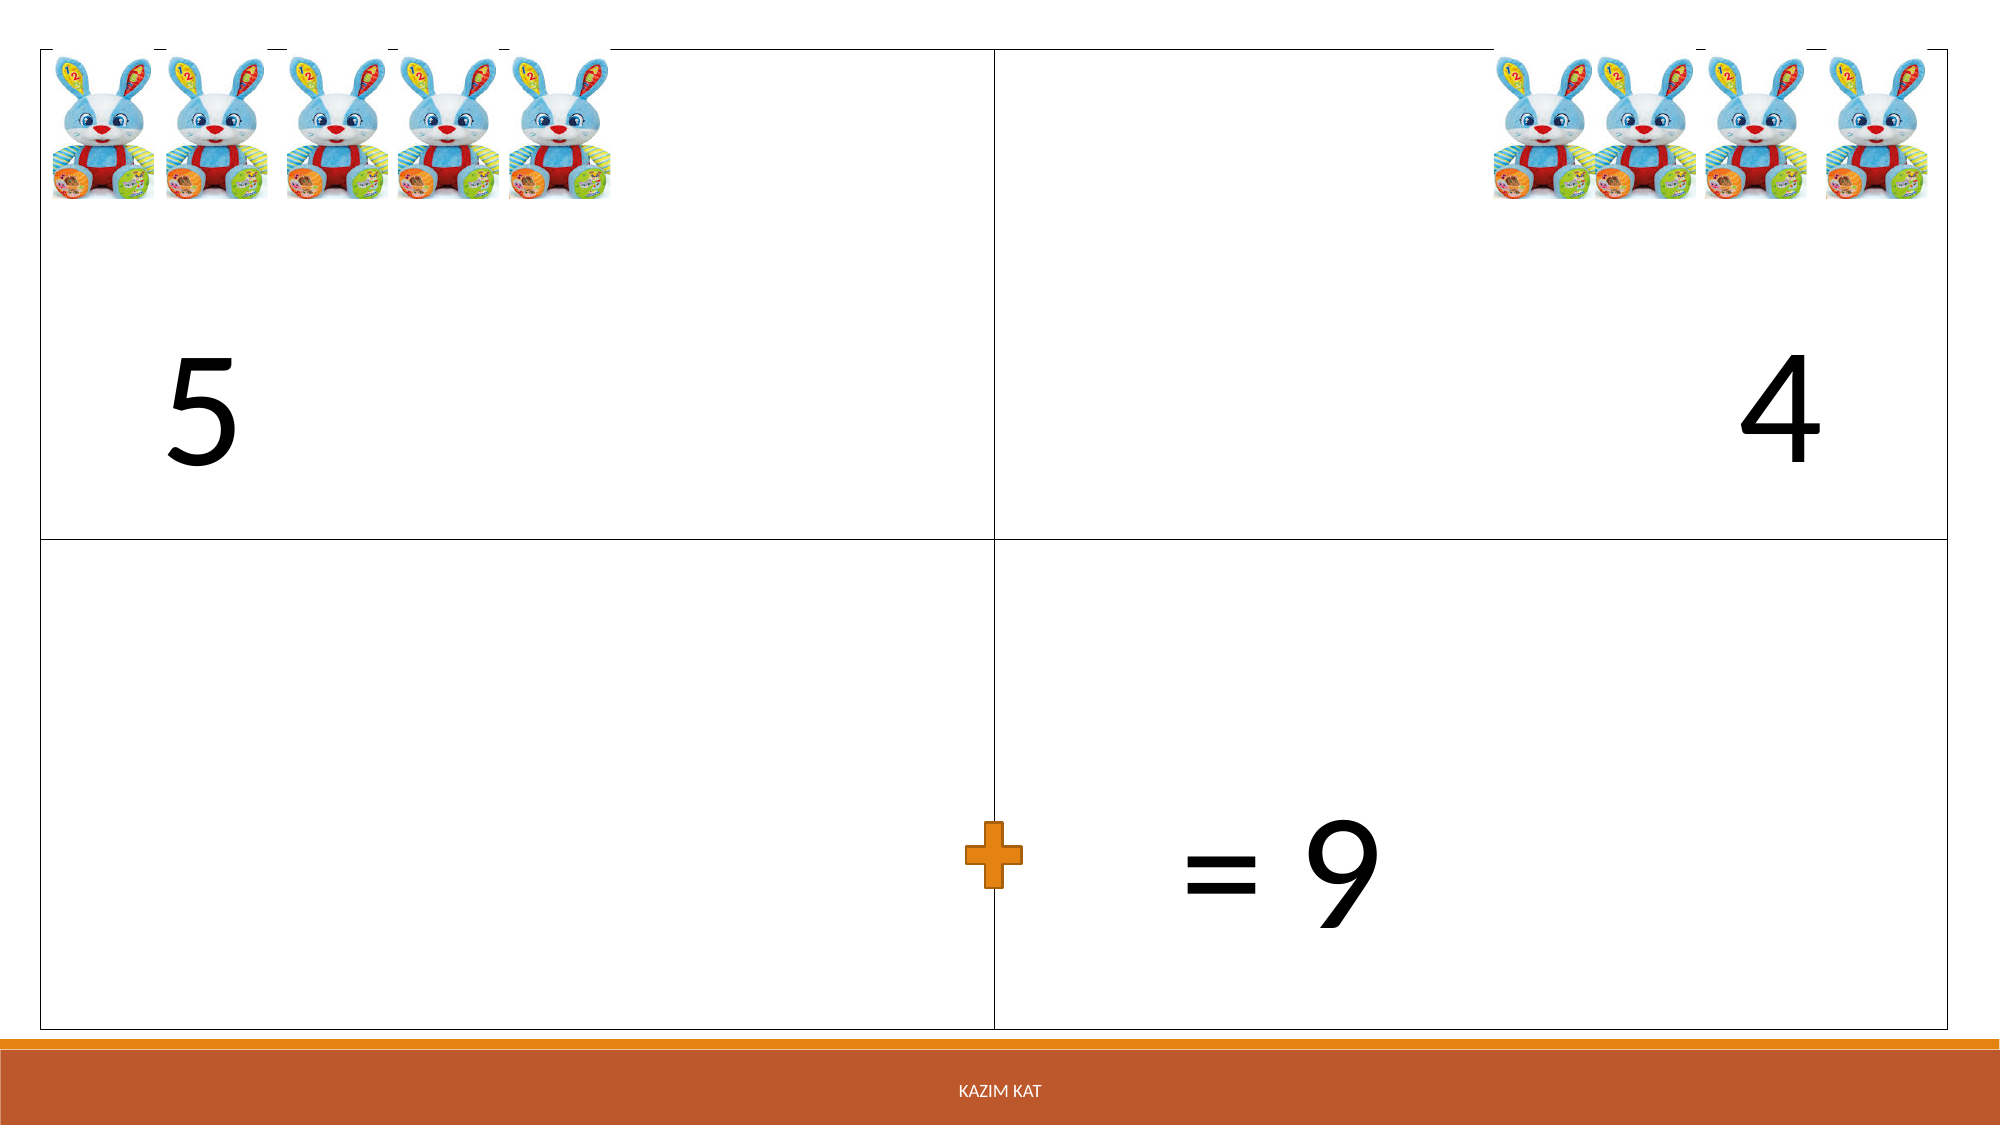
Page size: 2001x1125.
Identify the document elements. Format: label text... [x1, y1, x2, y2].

text_box 4 [1723, 288, 1846, 503]
table_header [995, 50, 1947, 539]
table_cell [41, 540, 994, 1029]
text_box 5 [146, 291, 268, 507]
text_box = [1165, 754, 1283, 970]
footer Kazım KAT [604, 1059, 1396, 1120]
picture [508, 48, 611, 199]
picture [1825, 48, 1928, 199]
table_cell [995, 540, 1947, 1029]
picture [286, 48, 389, 199]
picture [52, 48, 155, 199]
text_box [965, 821, 1023, 889]
text_box 9 [1283, 754, 1402, 970]
picture [1705, 48, 1808, 199]
picture [165, 48, 268, 199]
table_header [41, 50, 994, 539]
picture [1493, 48, 1697, 199]
picture [397, 48, 500, 199]
